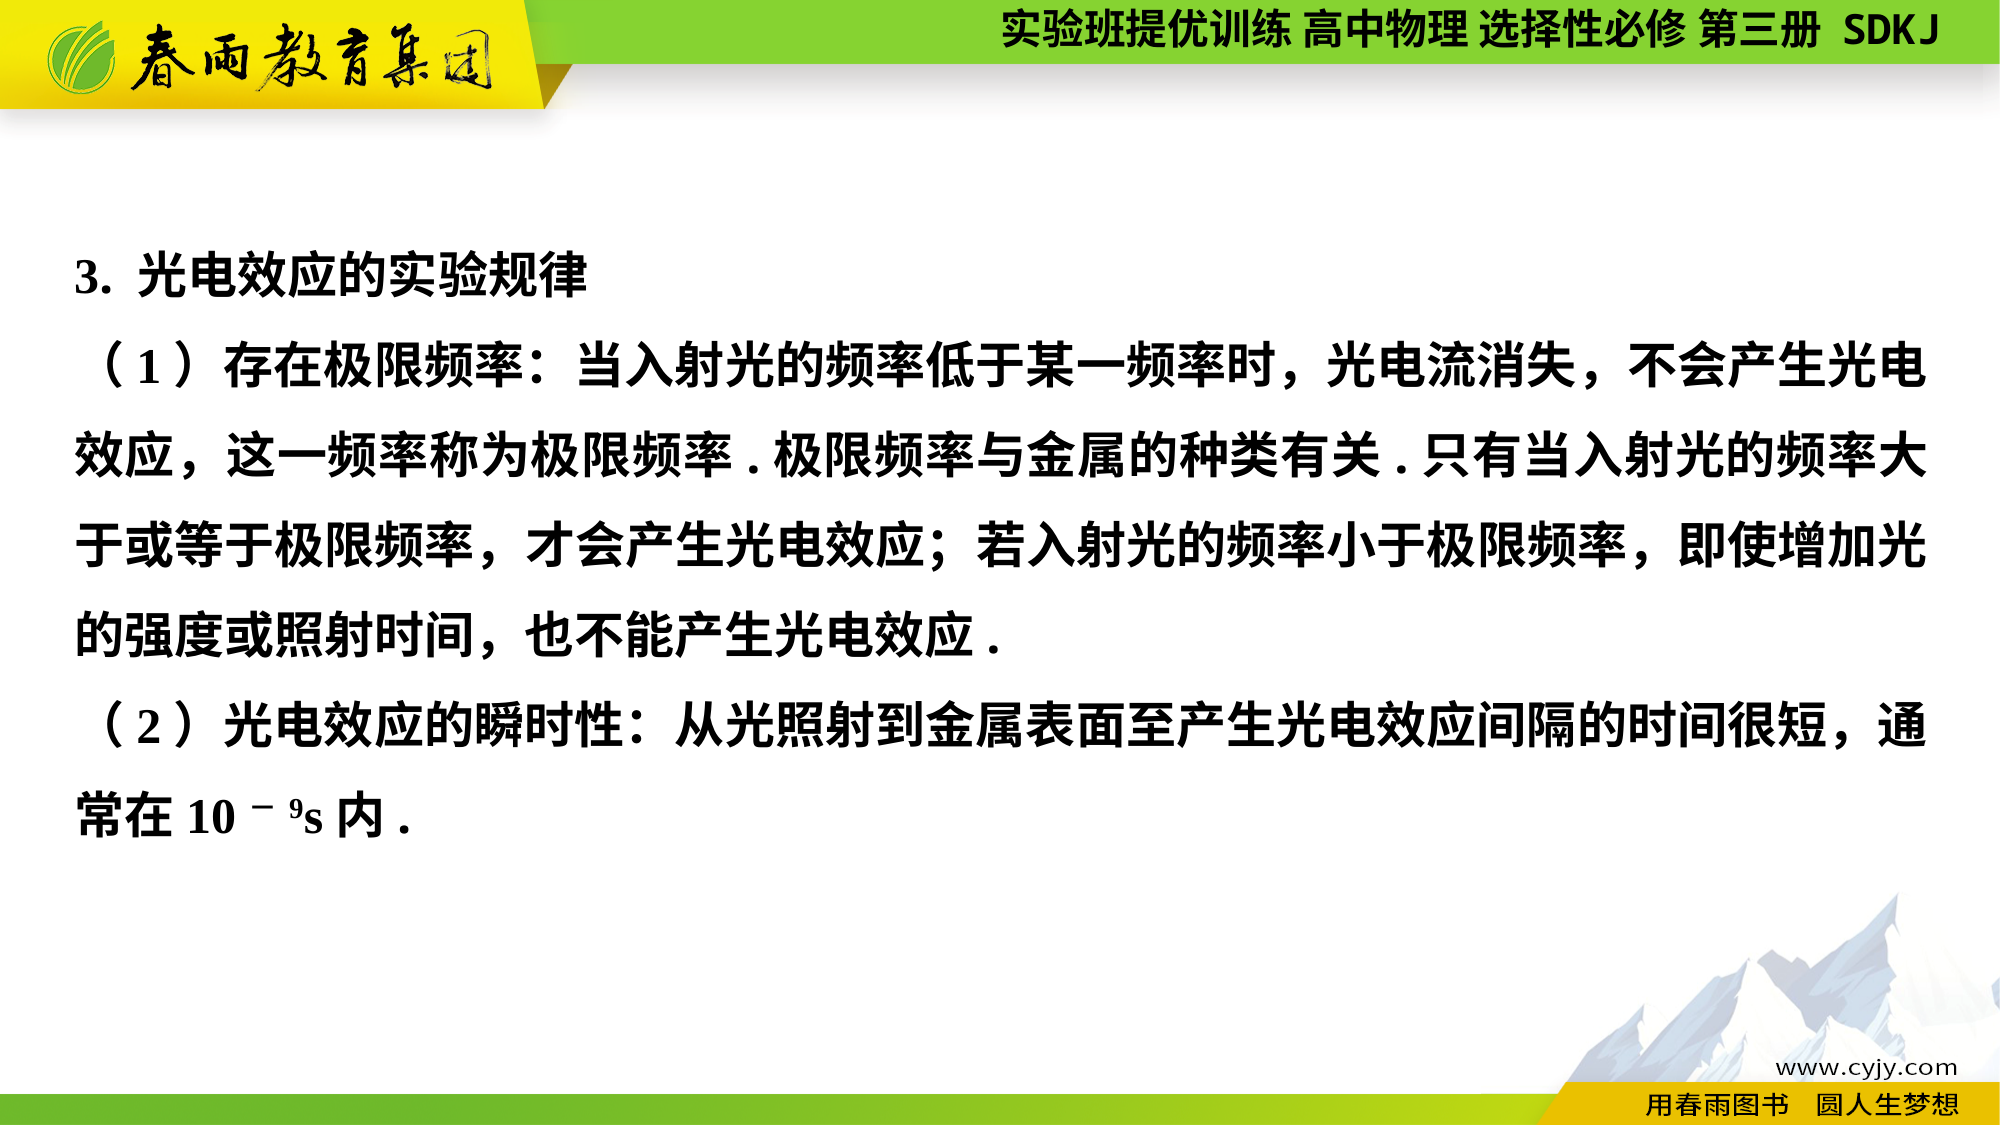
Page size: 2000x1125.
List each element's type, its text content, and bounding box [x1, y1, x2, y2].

list 3. 光电效应的实验规律 （1）存在极限频率：当入射光的频率低于某一频率时，光电流消失，不会产生光电效应，这一频率称为极限频率.极限频率与金属的种类有关.只有当入射光的频率大于或等于极限频率，才会产生光电效应；若入射光的频率小于极限频率，即使增加光的强度或照射时间，也不能产生光电效应. （2）光电效应的瞬时性：从光照射到金属表面至产生光电效应间隔的时间很短，通常在10－9s内. [59, 206, 1944, 846]
picture [0, 0, 2000, 1125]
